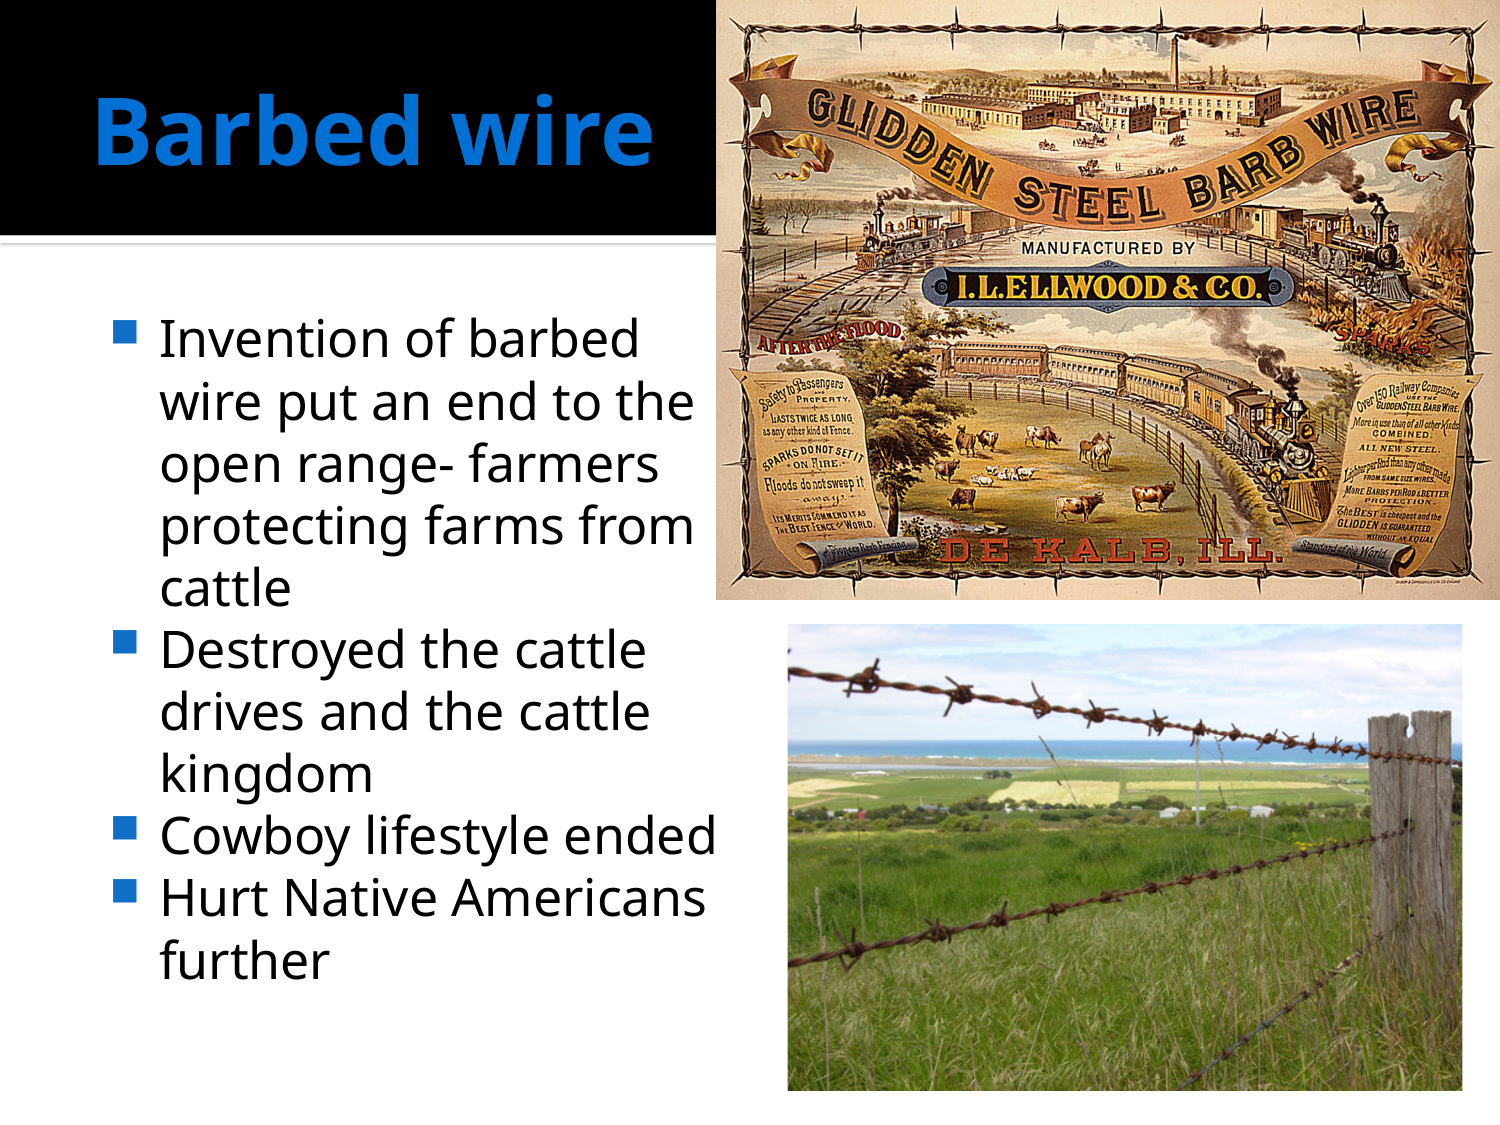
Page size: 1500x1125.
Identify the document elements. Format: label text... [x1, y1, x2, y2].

picture [787, 624, 1463, 1092]
picture [716, 0, 1500, 601]
title Barbed wire [75, 24, 709, 231]
list Invention of barbed wire put an end to the open range- farmers protecting farms from cattle Destroyed the cattle drives and the cattle kingdom Cowboy lifestyle ended Hurt Native Americans further [75, 291, 738, 1050]
